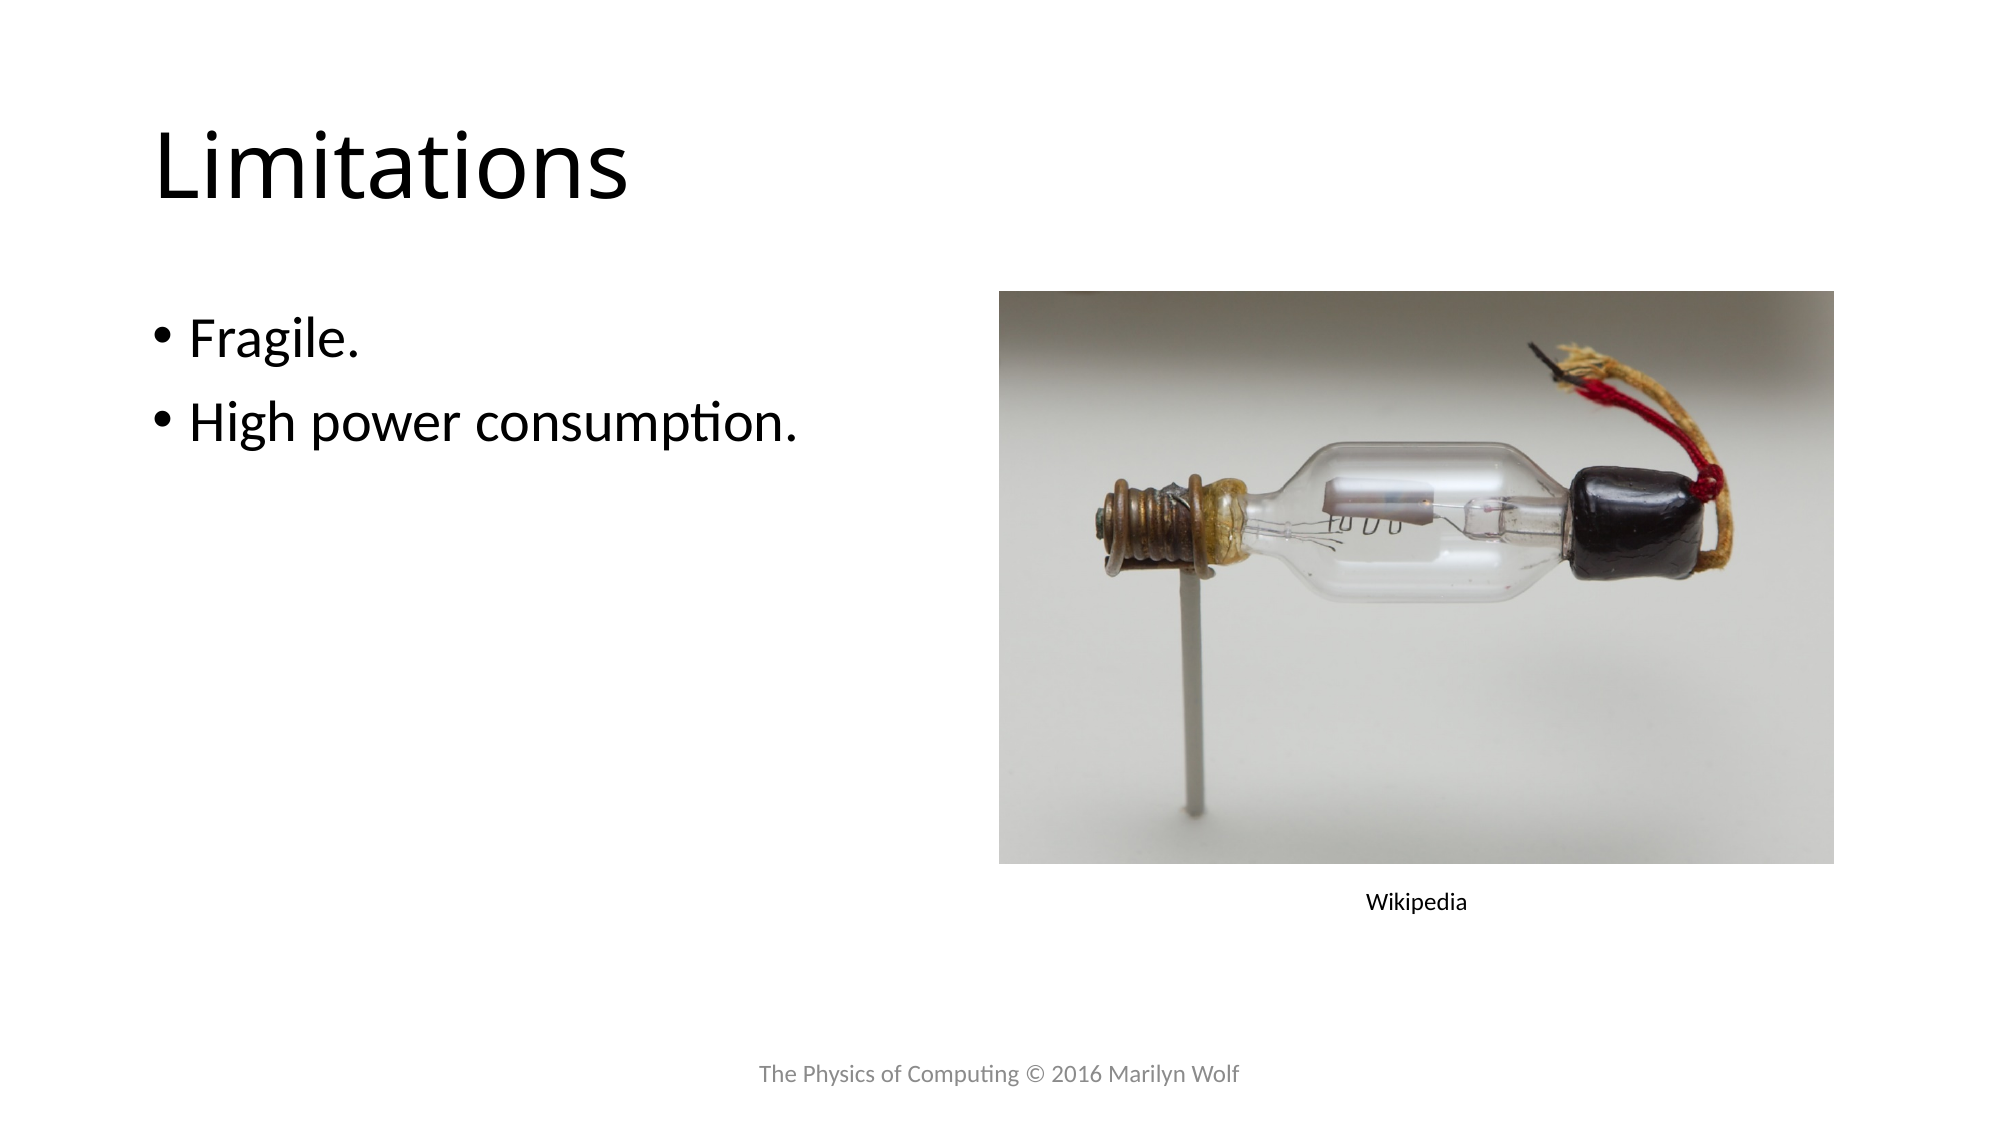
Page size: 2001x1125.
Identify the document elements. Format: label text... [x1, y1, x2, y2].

title Limitations [137, 59, 1863, 278]
text_box Wikipedia [1351, 877, 1483, 923]
picture [999, 291, 1834, 864]
footer The Physics of Computing © 2016 Marilyn Wolf [662, 1042, 1338, 1103]
list Fragile. High power consumption. [137, 299, 988, 1014]
